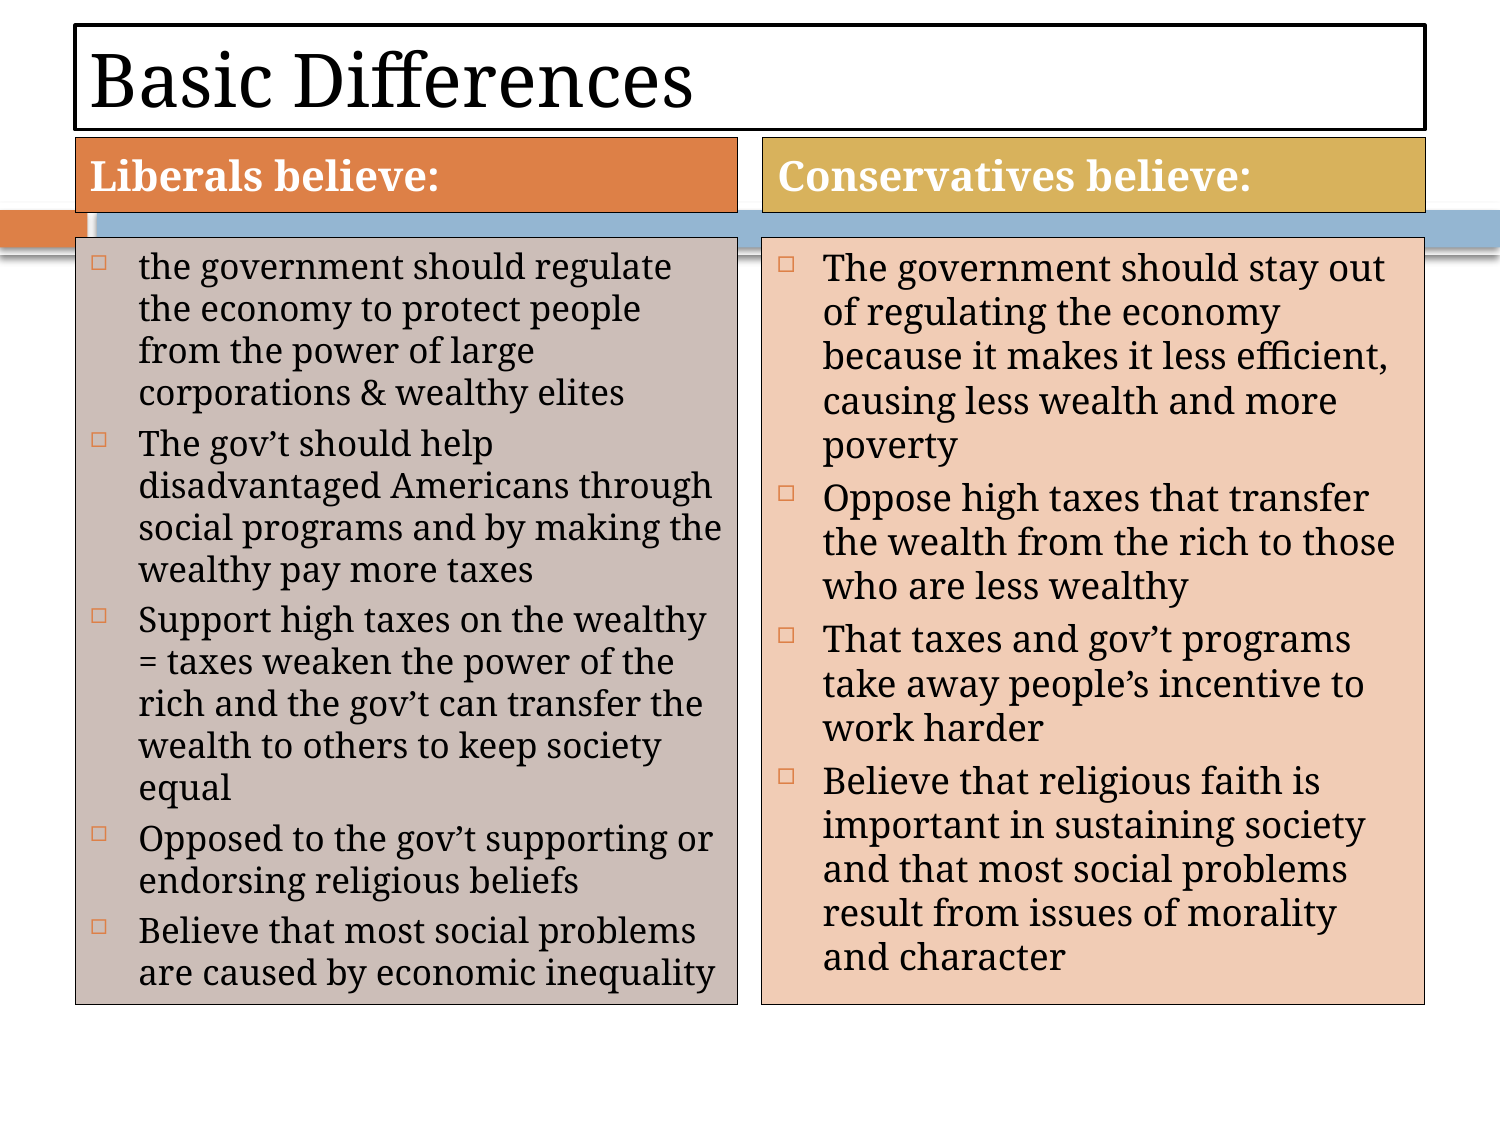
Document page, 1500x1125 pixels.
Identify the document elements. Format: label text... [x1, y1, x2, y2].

list Liberals believe: [75, 137, 738, 213]
list Conservatives believe: [762, 137, 1426, 213]
list The government should stay out of regulating the economy because it makes it less efficient, causing less wealth and more poverty Oppose high taxes that transfer the wealth from the rich to those who are less wealthy That taxes and gov’t programs take away people’s incentive to work harder Believe that religious faith is important in sustaining society and that most social problems result from issues of morality and character [761, 237, 1425, 1005]
list the government should regulate the economy to protect people from the power of large corporations & wealthy elites The gov’t should help disadvantaged Americans through social programs and by making the wealthy pay more taxes Support high taxes on the wealthy = taxes weaken the power of the rich and the gov’t can transfer the wealth to others to keep society equal Opposed to the gov’t supporting or endorsing religious beliefs Believe that most social problems are caused by economic inequality [75, 237, 738, 1005]
title Basic Differences [75, 24, 1425, 130]
